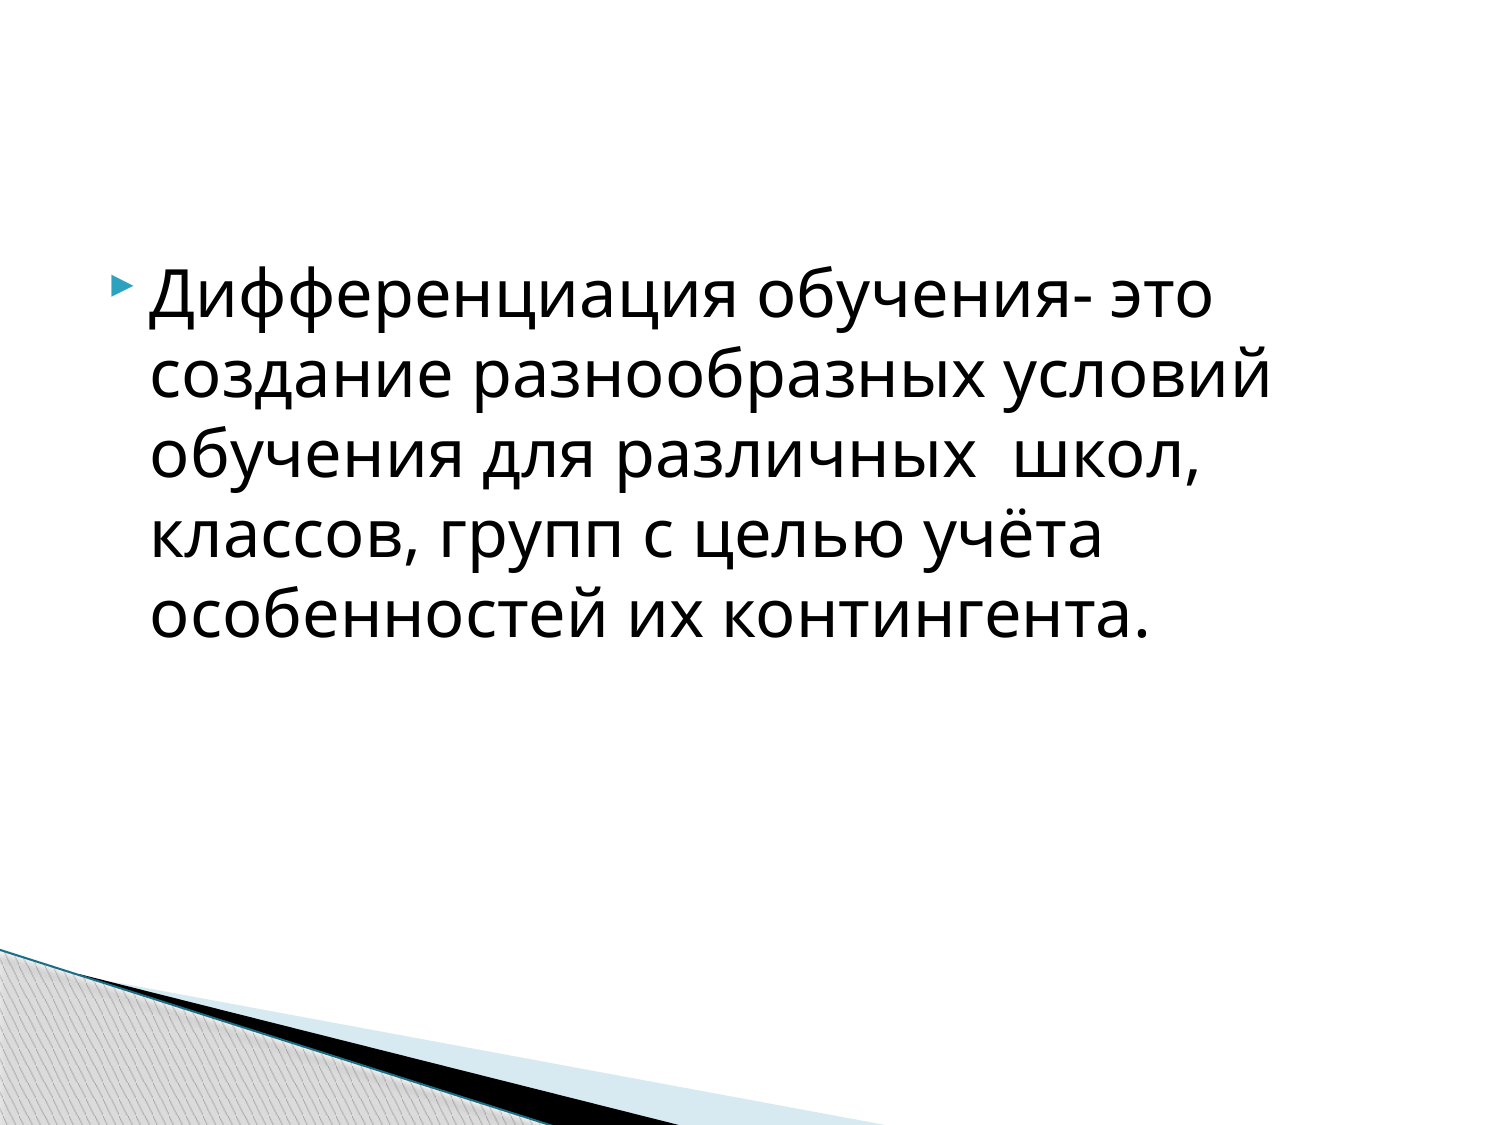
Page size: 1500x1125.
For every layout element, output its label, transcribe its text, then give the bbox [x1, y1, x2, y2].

list Дифференциация обучения- это создание разнообразных условий обучения для различных школ, классов, групп с целью учёта особенностей их контингента. [75, 243, 1425, 986]
